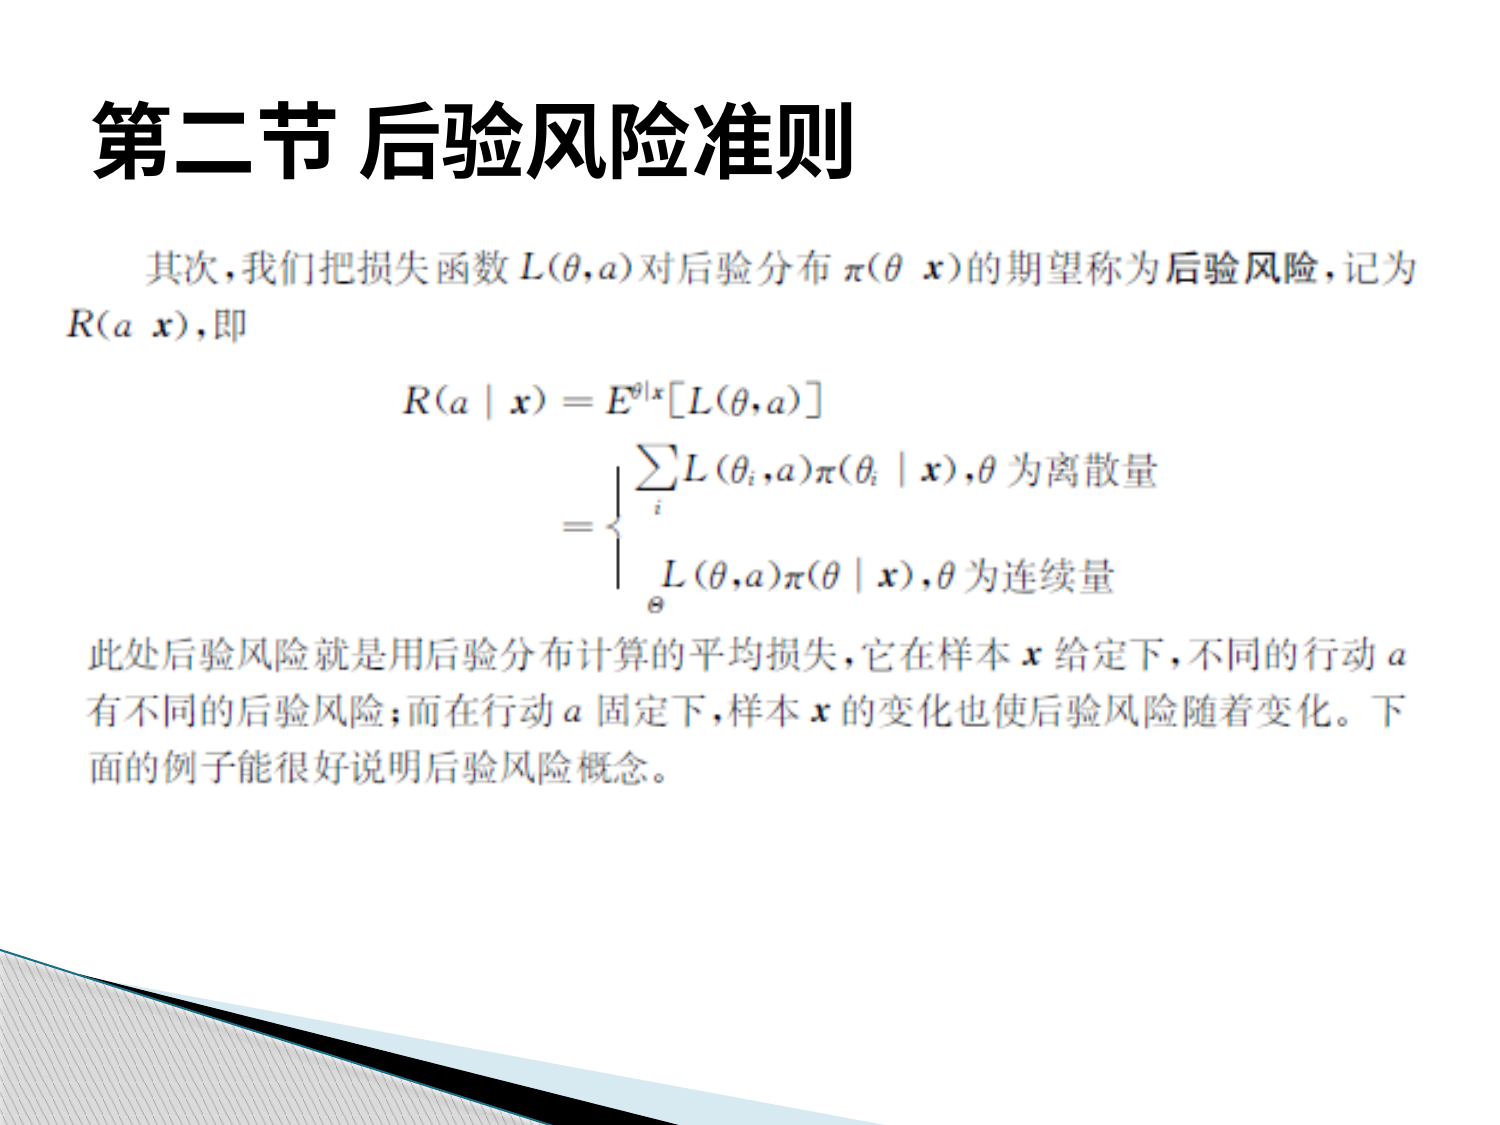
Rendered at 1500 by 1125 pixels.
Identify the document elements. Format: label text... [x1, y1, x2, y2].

title 第二节 后验风险准则 [75, 45, 1425, 233]
picture [58, 234, 1447, 800]
